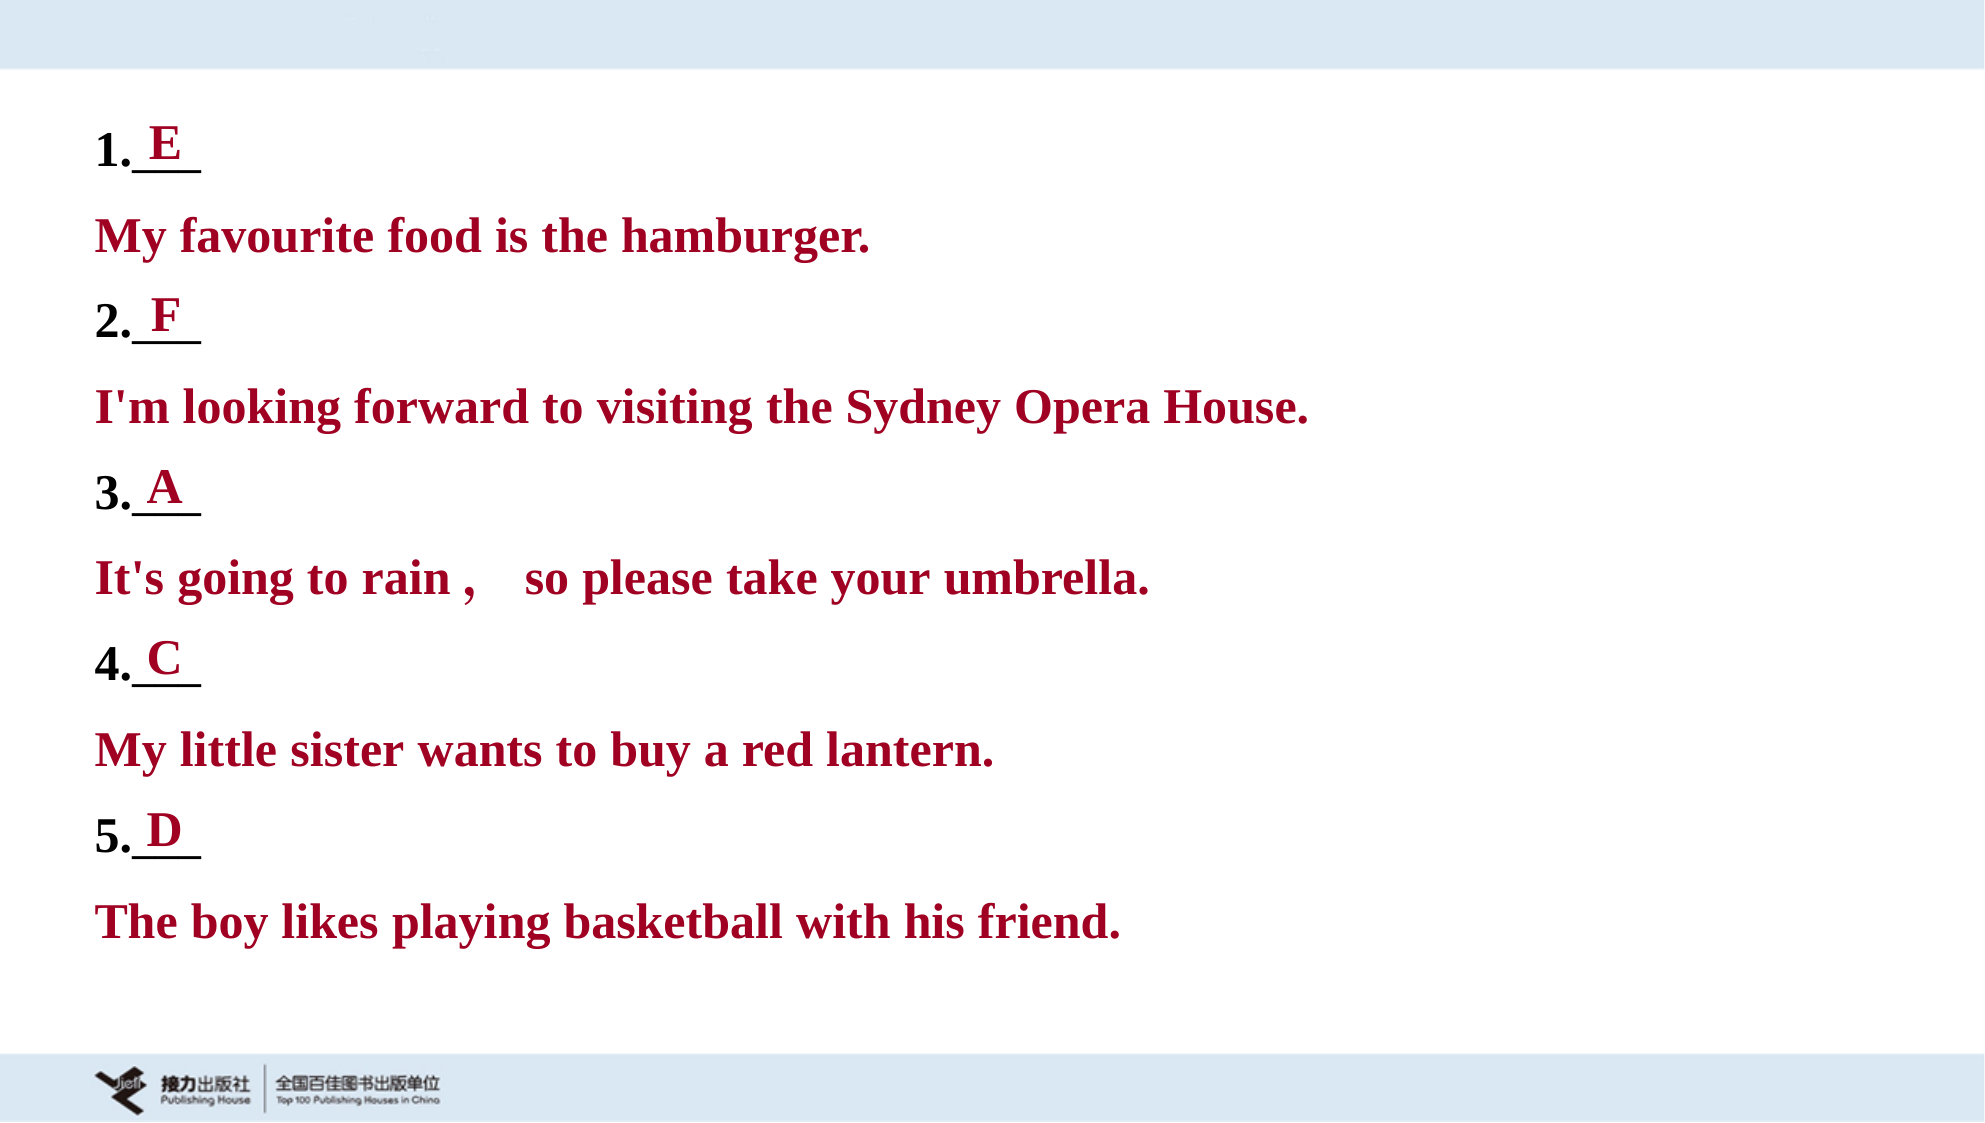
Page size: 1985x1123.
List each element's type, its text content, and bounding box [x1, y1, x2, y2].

text_box It's going to rain，so please take your umbrella. [94, 517, 1892, 603]
text_box A [128, 425, 201, 514]
text_box F [132, 253, 200, 342]
text_box C [128, 597, 201, 685]
text_box My favourite food is the hamburger. [94, 174, 1892, 260]
text_box The boy likes playing basketball with his friend. [94, 860, 1892, 949]
text_box My little sister wants to buy a red lantern. [94, 689, 1892, 774]
text_box 1.___ [94, 88, 1892, 174]
picture [0, 0, 1985, 1122]
text_box D [128, 768, 201, 857]
text_box I'm looking forward to visiting the Sydney Opera House. [94, 346, 1892, 431]
text_box 5.___ [94, 774, 1892, 860]
text_box E [130, 82, 201, 170]
text_box 4.___ [94, 603, 1892, 689]
text_box 2.___ [94, 260, 1892, 346]
text_box 3.___ [94, 431, 1892, 517]
